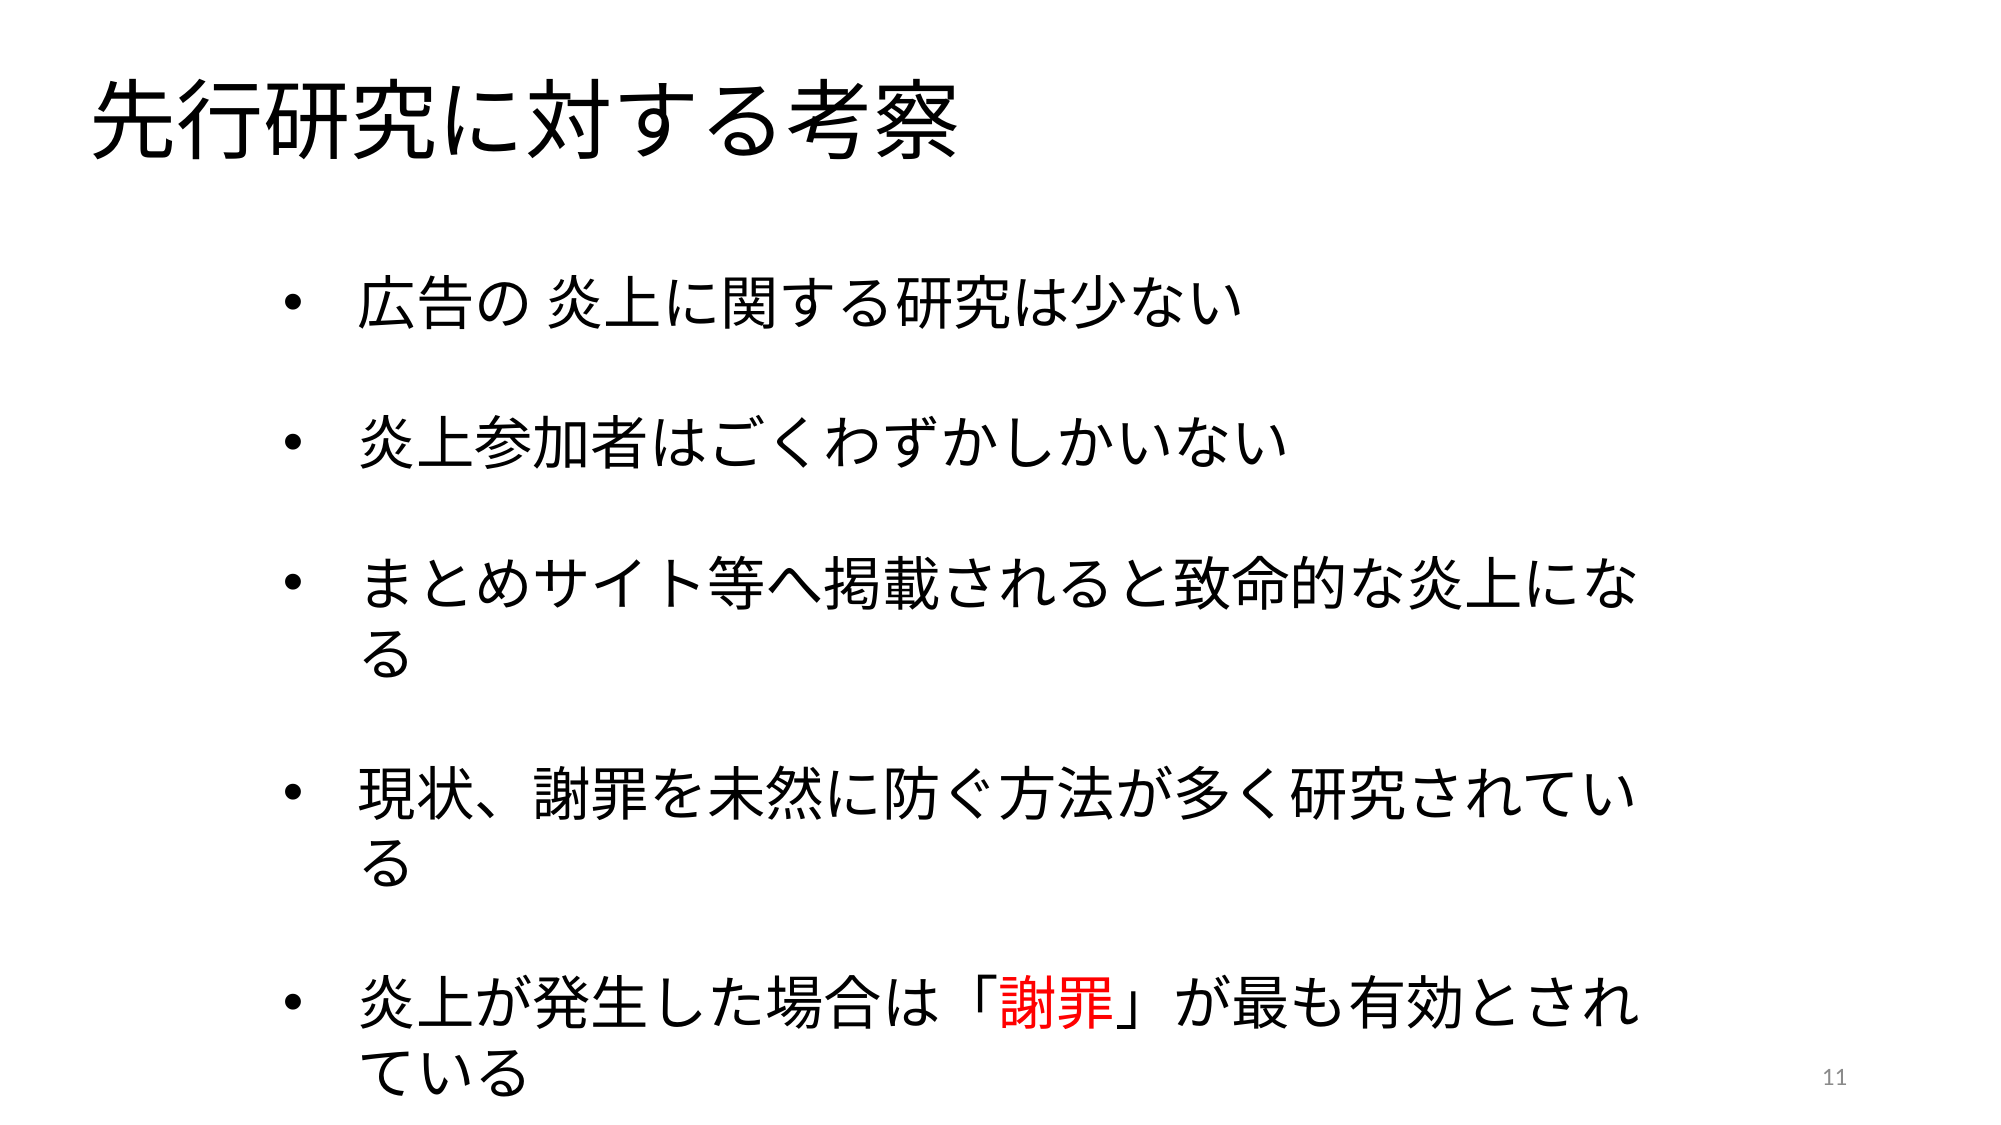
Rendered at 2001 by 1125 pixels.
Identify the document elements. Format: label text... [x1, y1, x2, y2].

title 先行研究に対する考察 [74, 64, 1002, 184]
slide_number 11 [1682, 1045, 1863, 1106]
text_box 広告の 炎上に関する研究は少ない 炎上参加者はごくわずかしかいない まとめサイト等へ掲載されると致命的な炎上になる 現状、謝罪を未然に防ぐ方法が多く研究されている 炎上が発生した場合は「謝罪」が最も有効とされている [268, 259, 1682, 1114]
